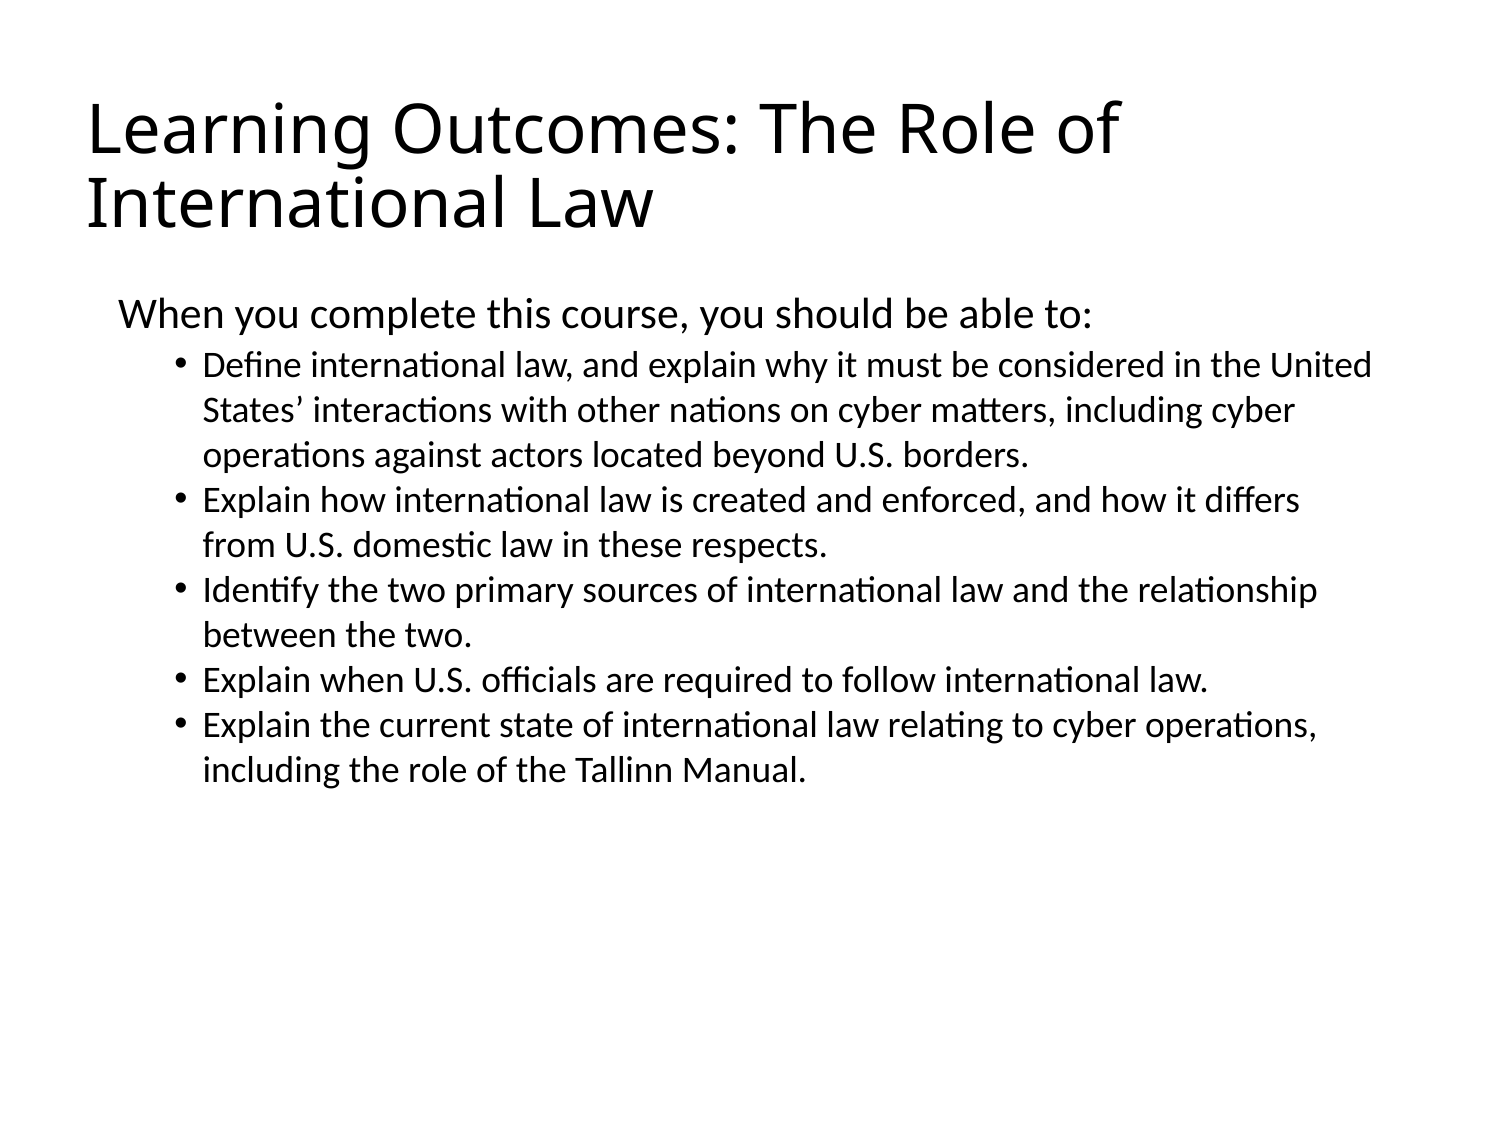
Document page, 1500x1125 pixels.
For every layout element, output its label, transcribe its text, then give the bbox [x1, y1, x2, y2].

list When you complete this course, you should be able to: Define international law, and explain why it must be considered in the United States’ interactions with other nations on cyber matters, including cyber operations against actors located beyond U.S. borders. Explain how international law is created and enforced, and how it differs from U.S. domestic law in these respects. Identify the two primary sources of international law and the relationship between the two. Explain when U.S. officials are required to follow international law. Explain the current state of international law relating to cyber operations, including the role of the Tallinn Manual. [102, 277, 1398, 1101]
title Learning Outcomes: The Role of International Law [71, 59, 1484, 278]
